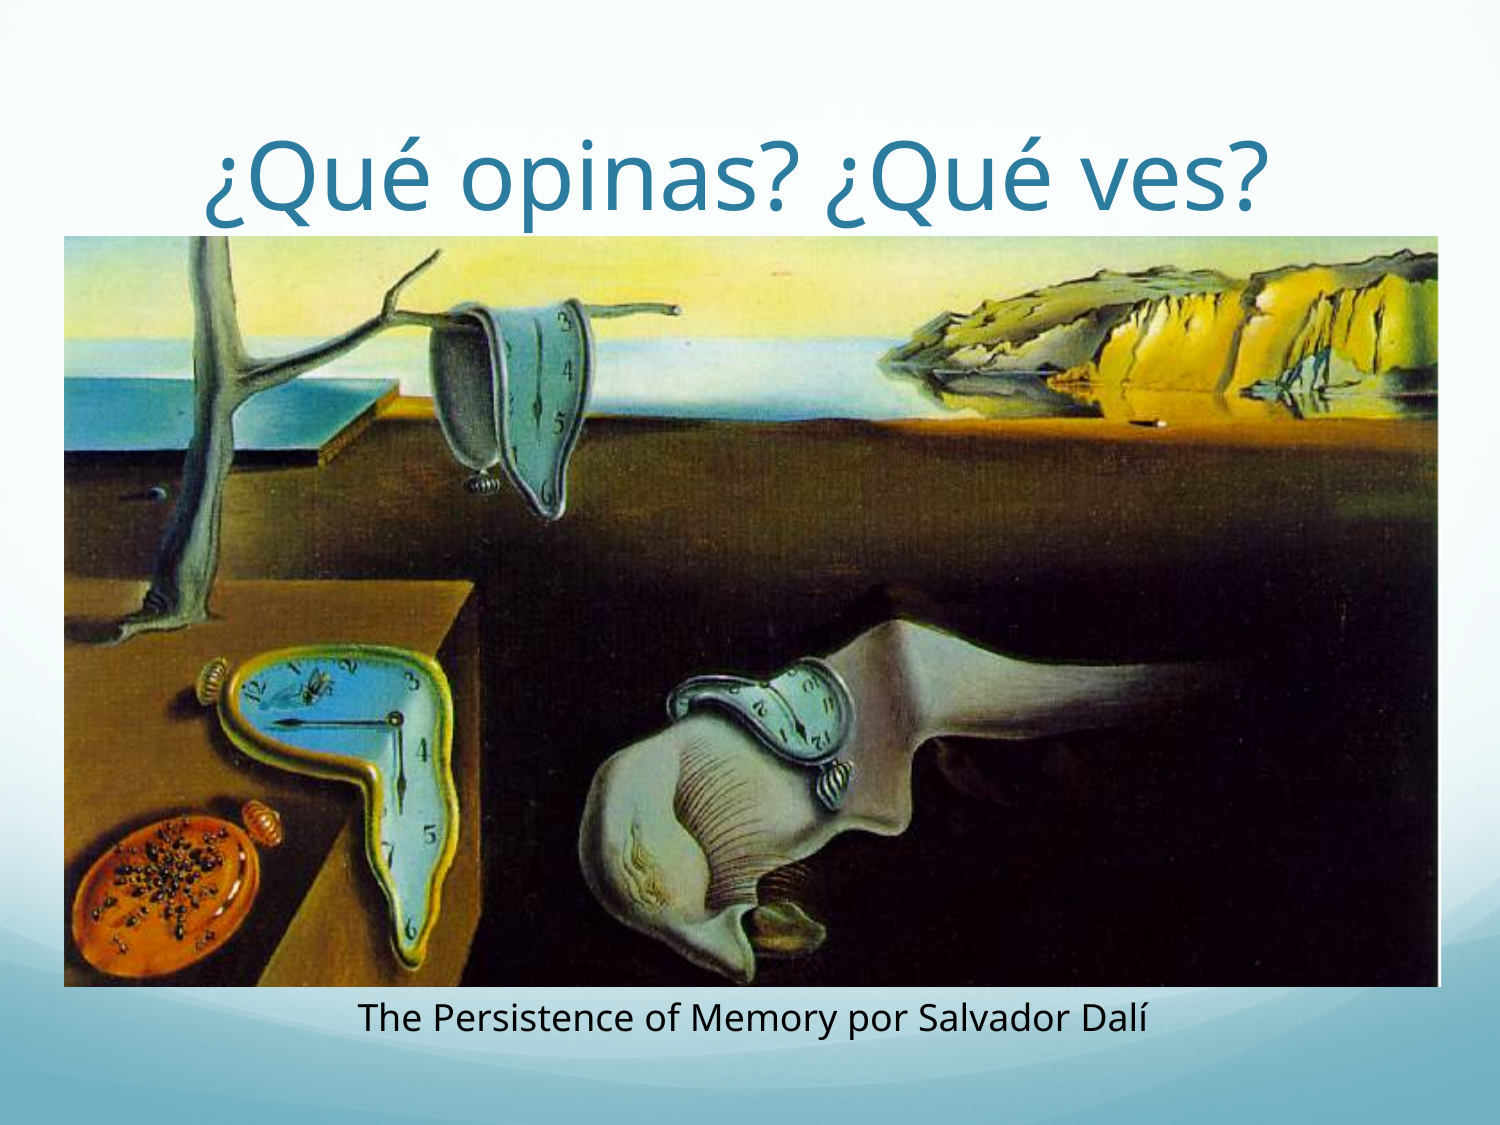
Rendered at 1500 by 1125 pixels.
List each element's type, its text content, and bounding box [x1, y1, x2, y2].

title ¿Qué opinas? ¿Qué ves? [90, 17, 1410, 233]
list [63, 236, 1442, 988]
text_box The Persistence of Memory por Salvador Dalí [227, 1007, 1279, 1047]
